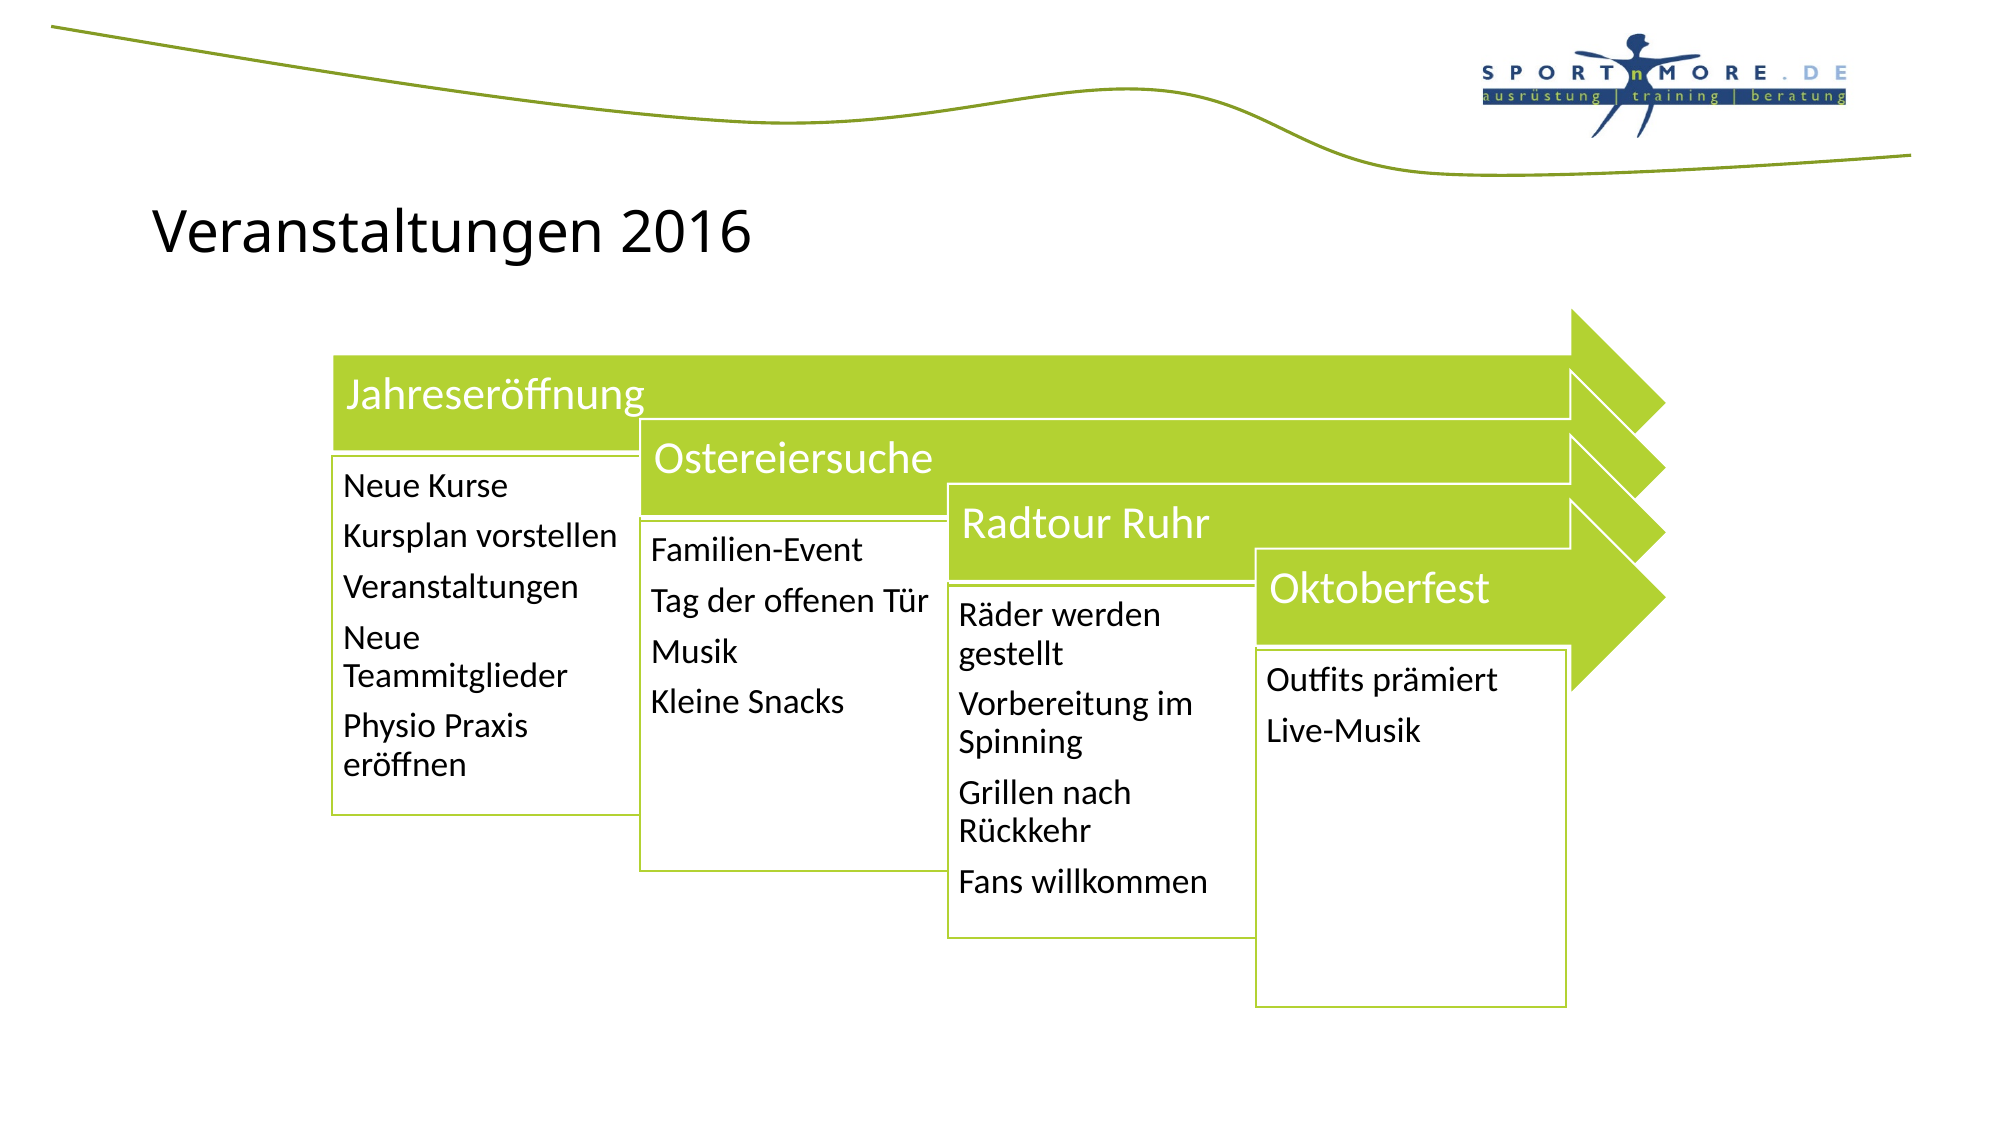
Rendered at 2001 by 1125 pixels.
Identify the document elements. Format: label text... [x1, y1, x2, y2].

picture [1481, 33, 1863, 138]
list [137, 299, 1863, 1014]
title Veranstaltungen 2016 [137, 188, 1863, 278]
